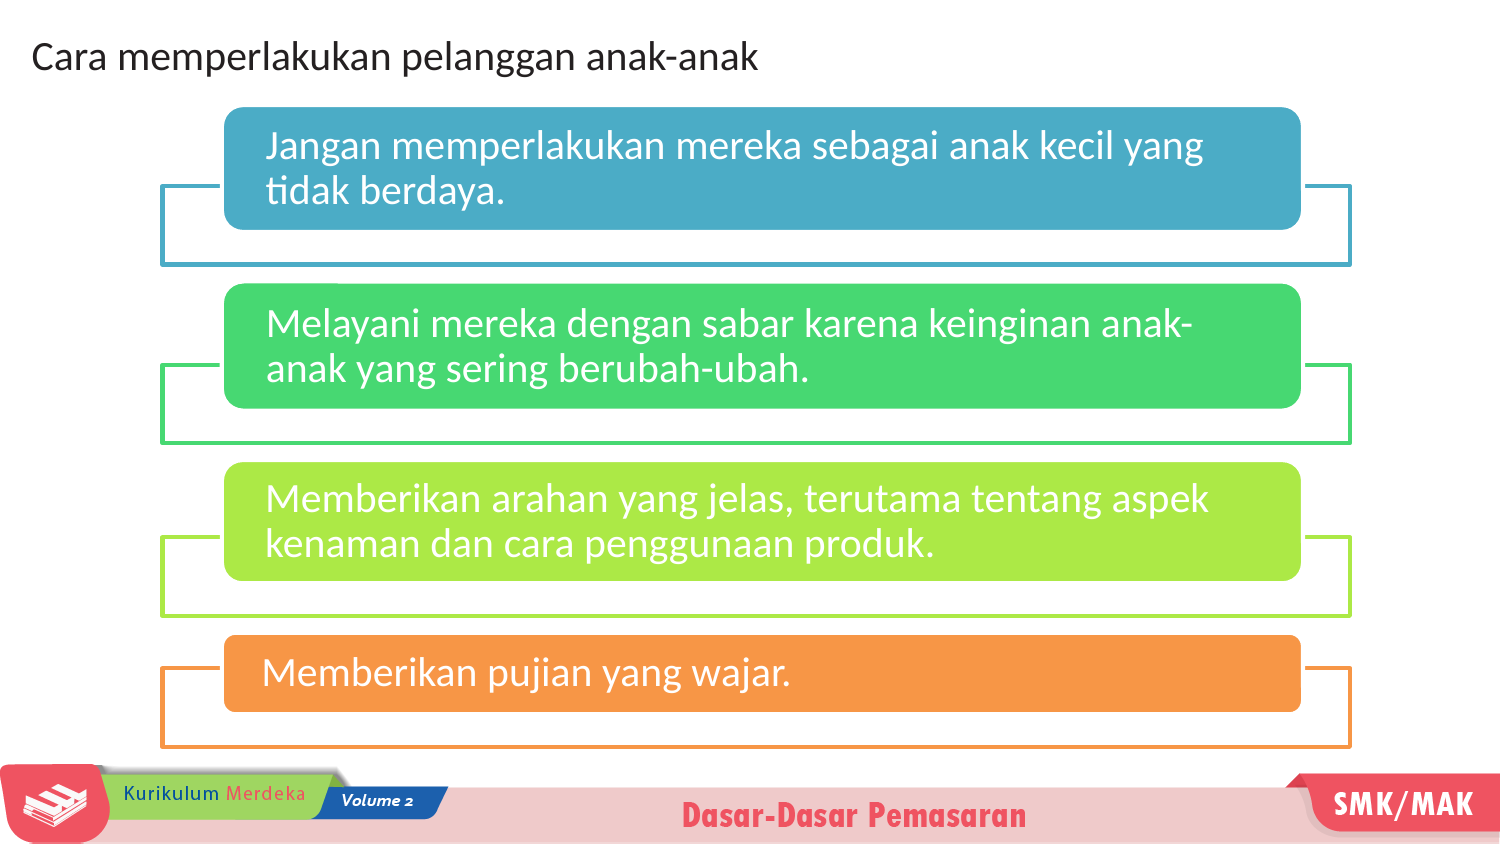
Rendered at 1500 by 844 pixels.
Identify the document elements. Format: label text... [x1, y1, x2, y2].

picture [0, 764, 1500, 844]
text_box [162, 92, 1351, 760]
text_box Cara memperlakukan pelanggan anak-anak [16, 21, 775, 87]
